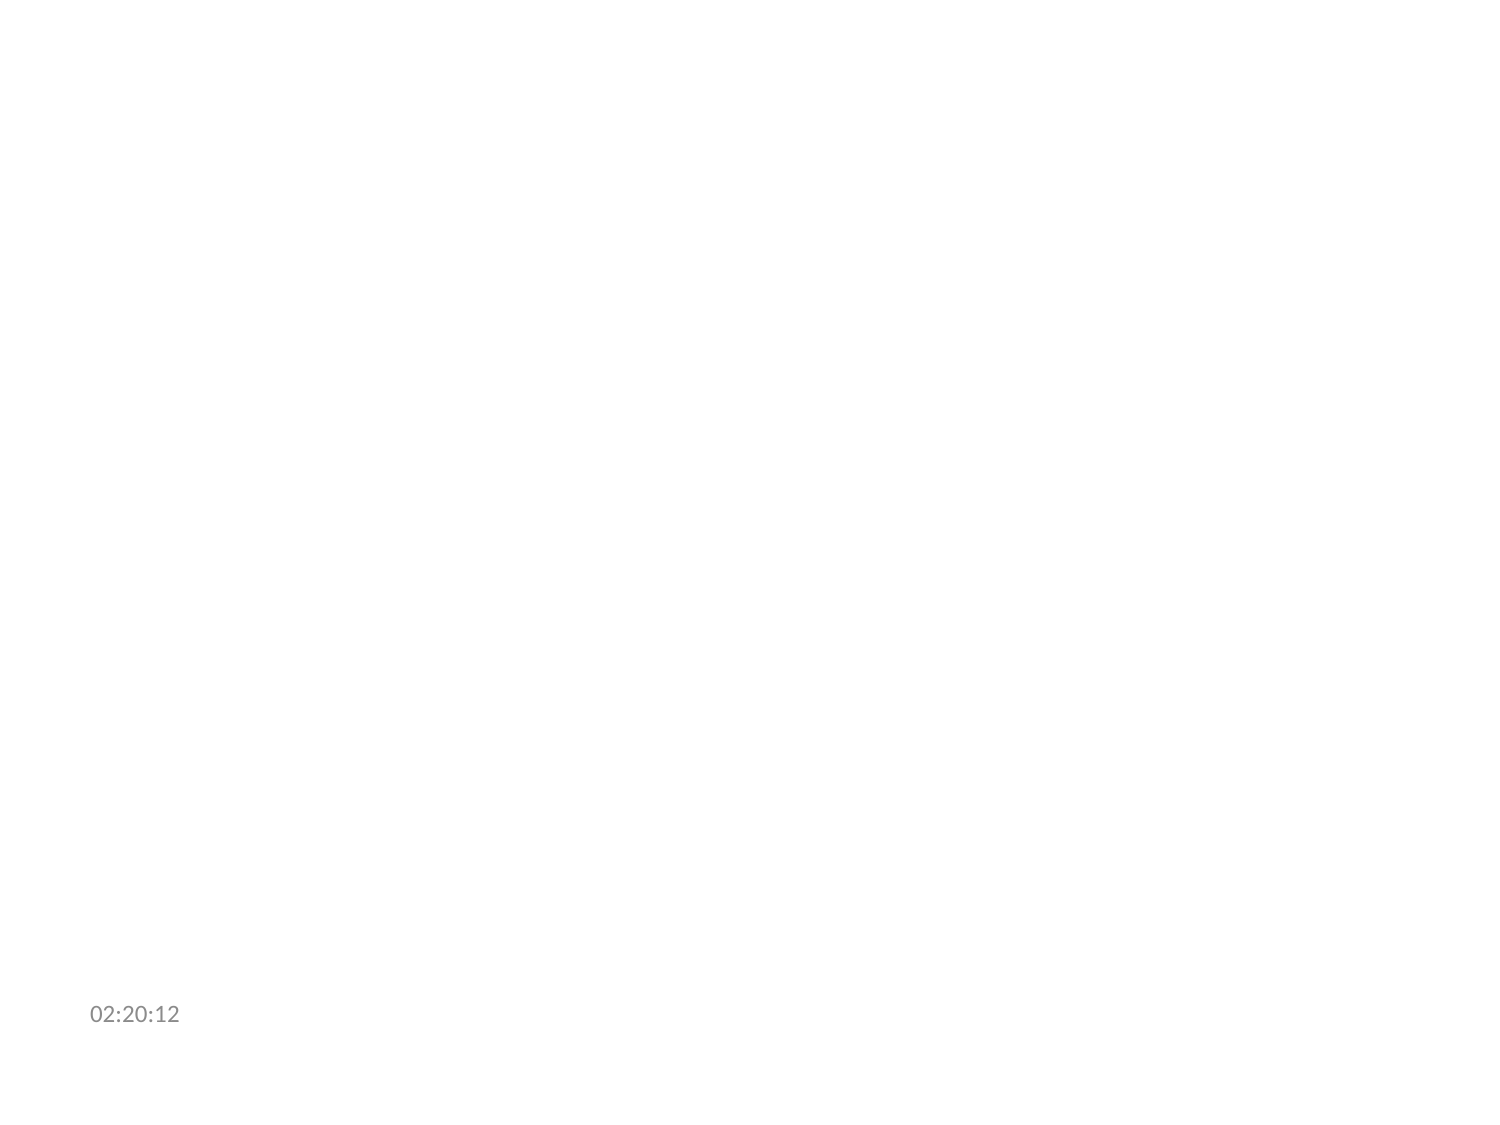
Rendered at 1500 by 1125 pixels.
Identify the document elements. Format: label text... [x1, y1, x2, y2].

text_box 15:35:09 [75, 982, 425, 1043]
